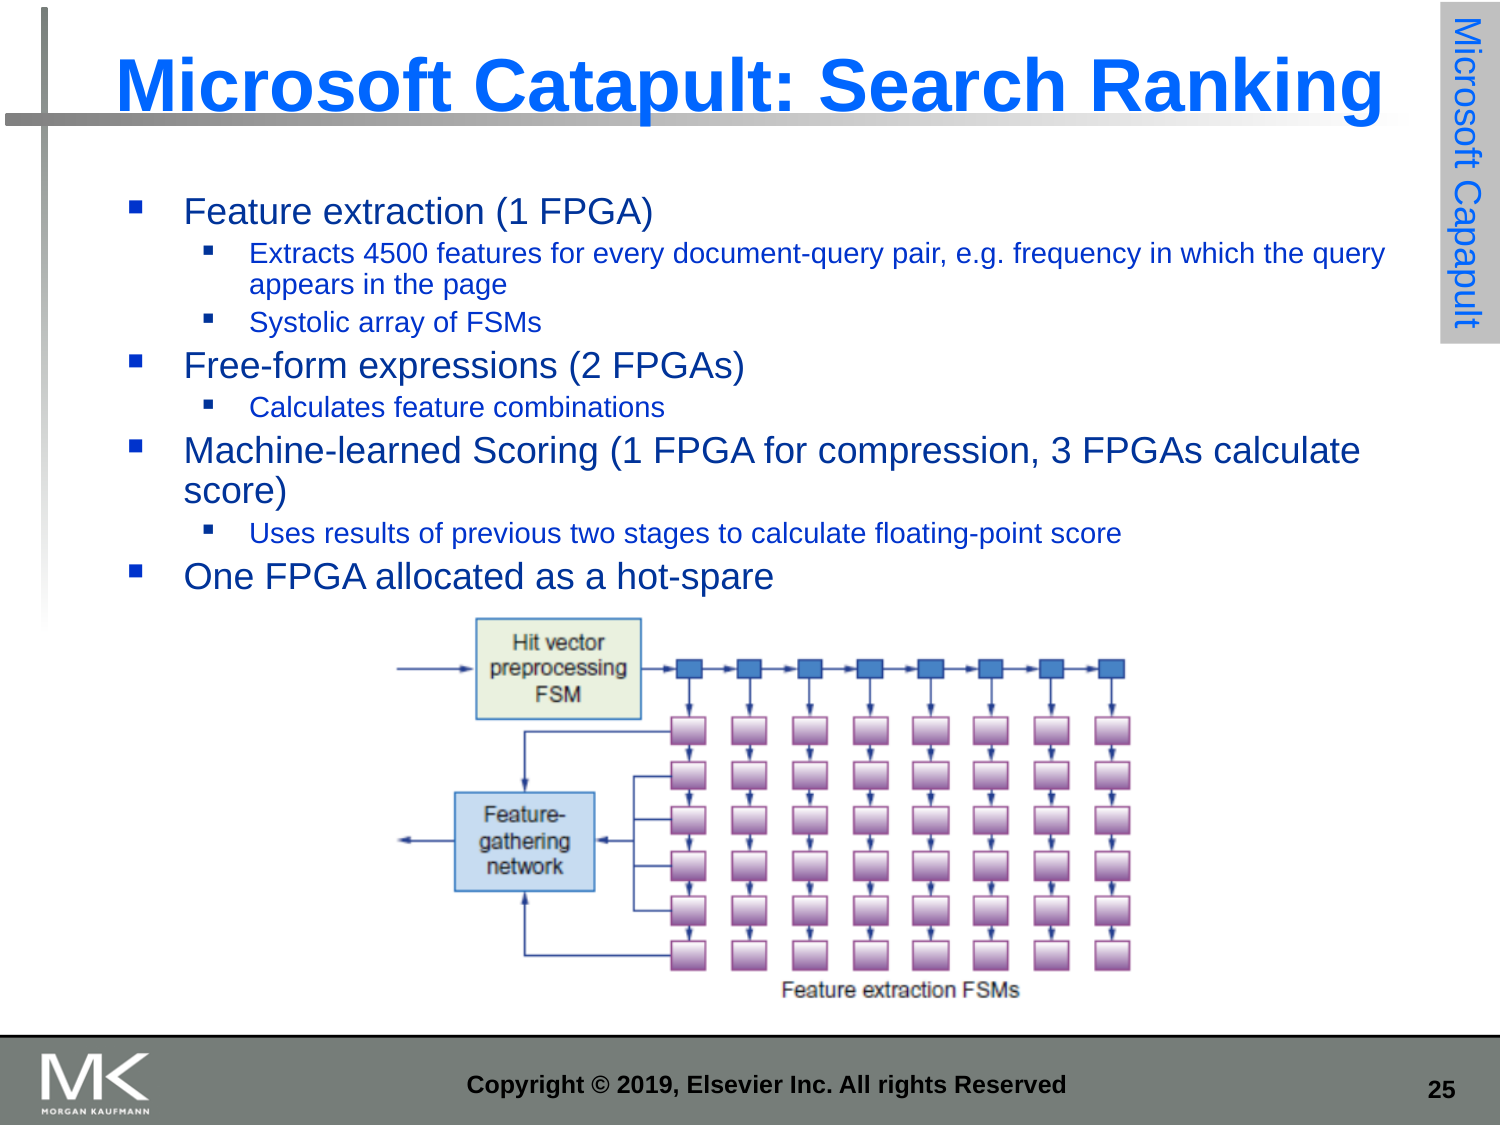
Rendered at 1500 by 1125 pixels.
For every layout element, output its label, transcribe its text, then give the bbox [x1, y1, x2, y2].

title Microsoft Catapult: Search Ranking [100, 27, 1440, 135]
footer Copyright © 2019, Elsevier Inc. All rights Reserved [170, 1046, 1365, 1106]
text_box Microsoft Capapult [1440, 1, 1500, 344]
picture [29, 1046, 160, 1123]
picture [380, 603, 1155, 1017]
text_box Feature extraction (1 FPGA) Extracts 4500 features for every document-query pair, e.g. frequency in which the query appears in the page Systolic array of FSMs Free-form expressions (2 FPGAs) Calculates feature combinations Machine-learned Scoring (1 FPGA for compression, 3 FPGAs calculate score) Uses results of previous two stages to calculate floating-point score One FPGA allocated as a hot-spare [112, 184, 1469, 1024]
